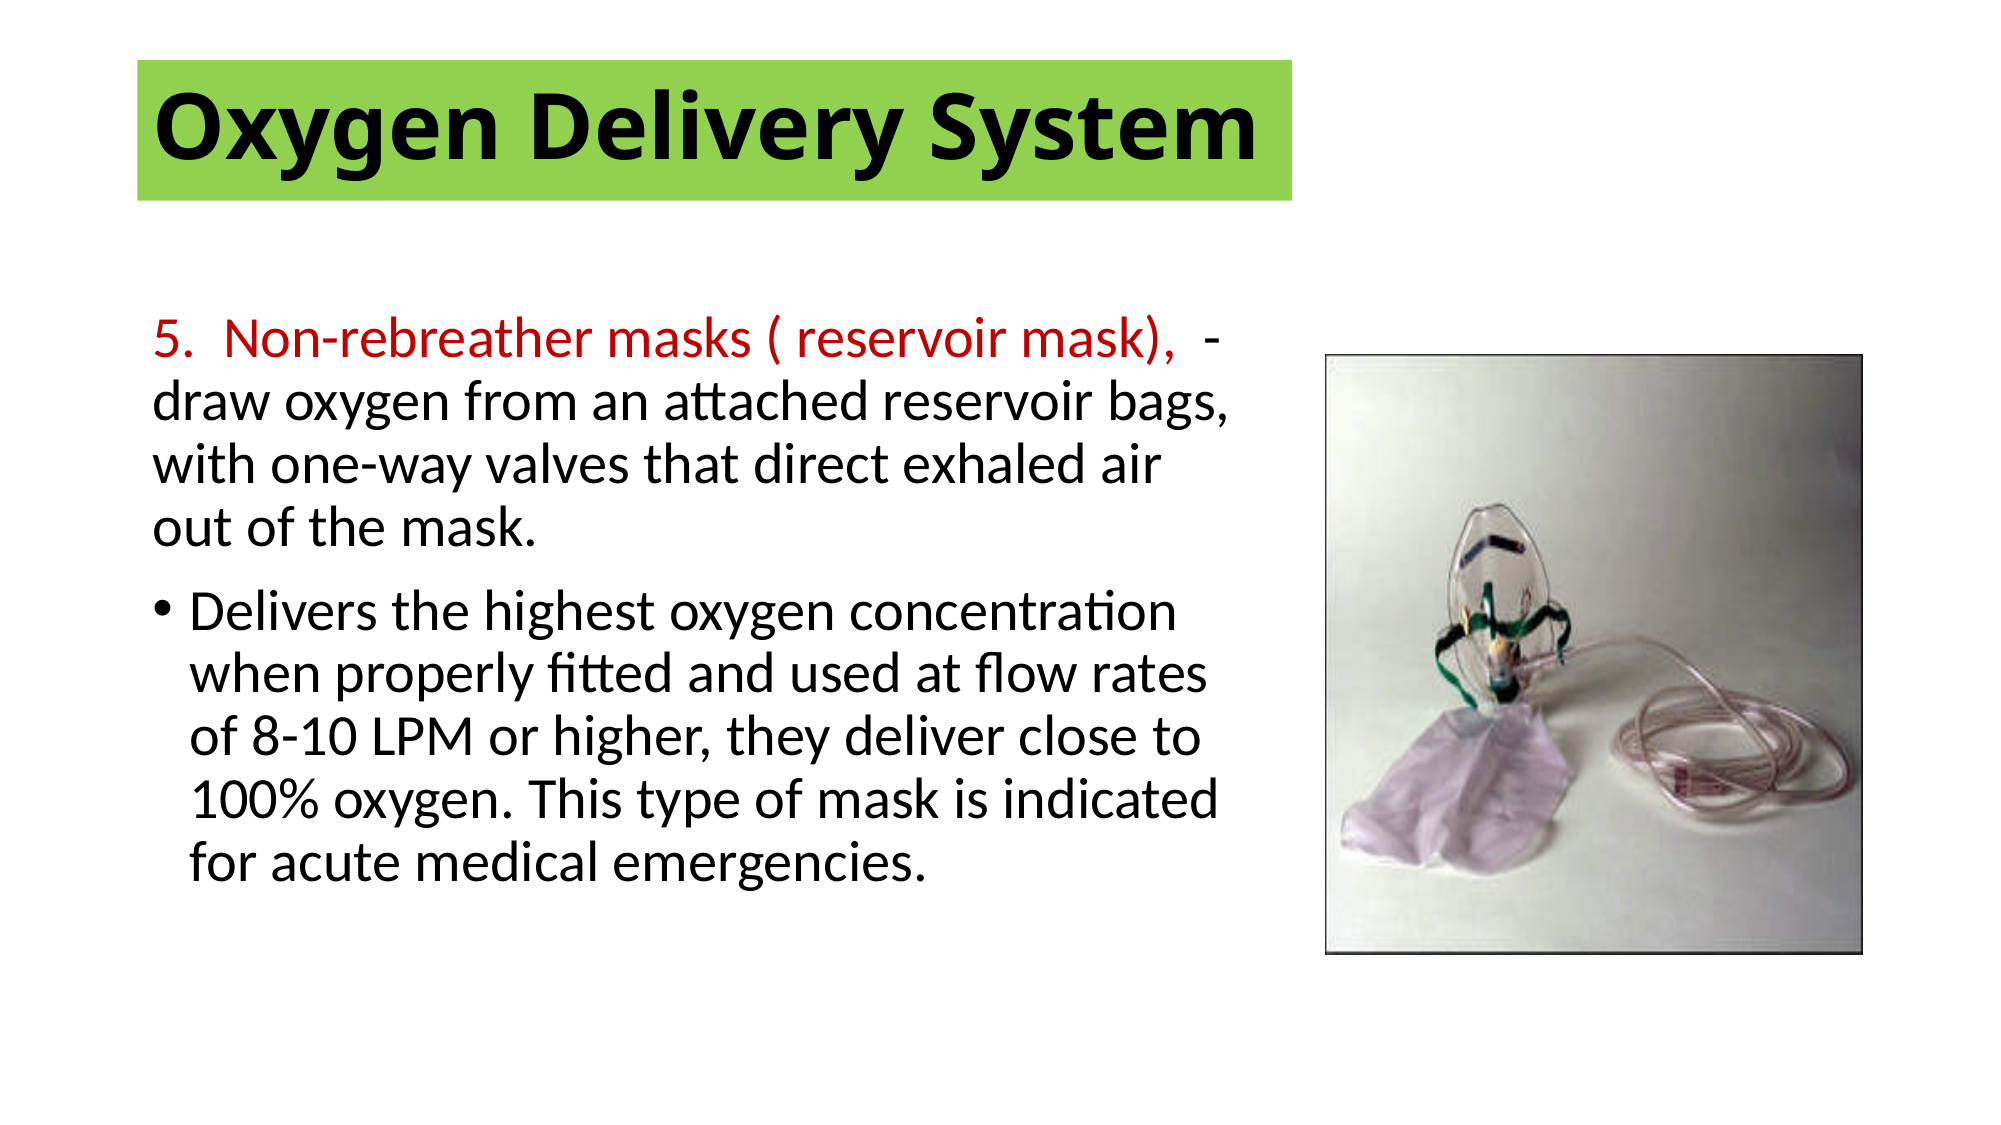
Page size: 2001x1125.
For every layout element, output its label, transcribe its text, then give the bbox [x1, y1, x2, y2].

picture [1325, 354, 1863, 955]
list 5. Non-rebreather masks ( reservoir mask), - draw oxygen from an attached reservoir bags, with one-way valves that direct exhaled air out of the mask. Delivers the highest oxygen concentration when properly fitted and used at flow rates of 8-10 LPM or higher, they deliver close to 100% oxygen. This type of mask is indicated for acute medical emergencies. [137, 299, 1262, 1014]
title Oxygen Delivery System [137, 59, 1292, 201]
